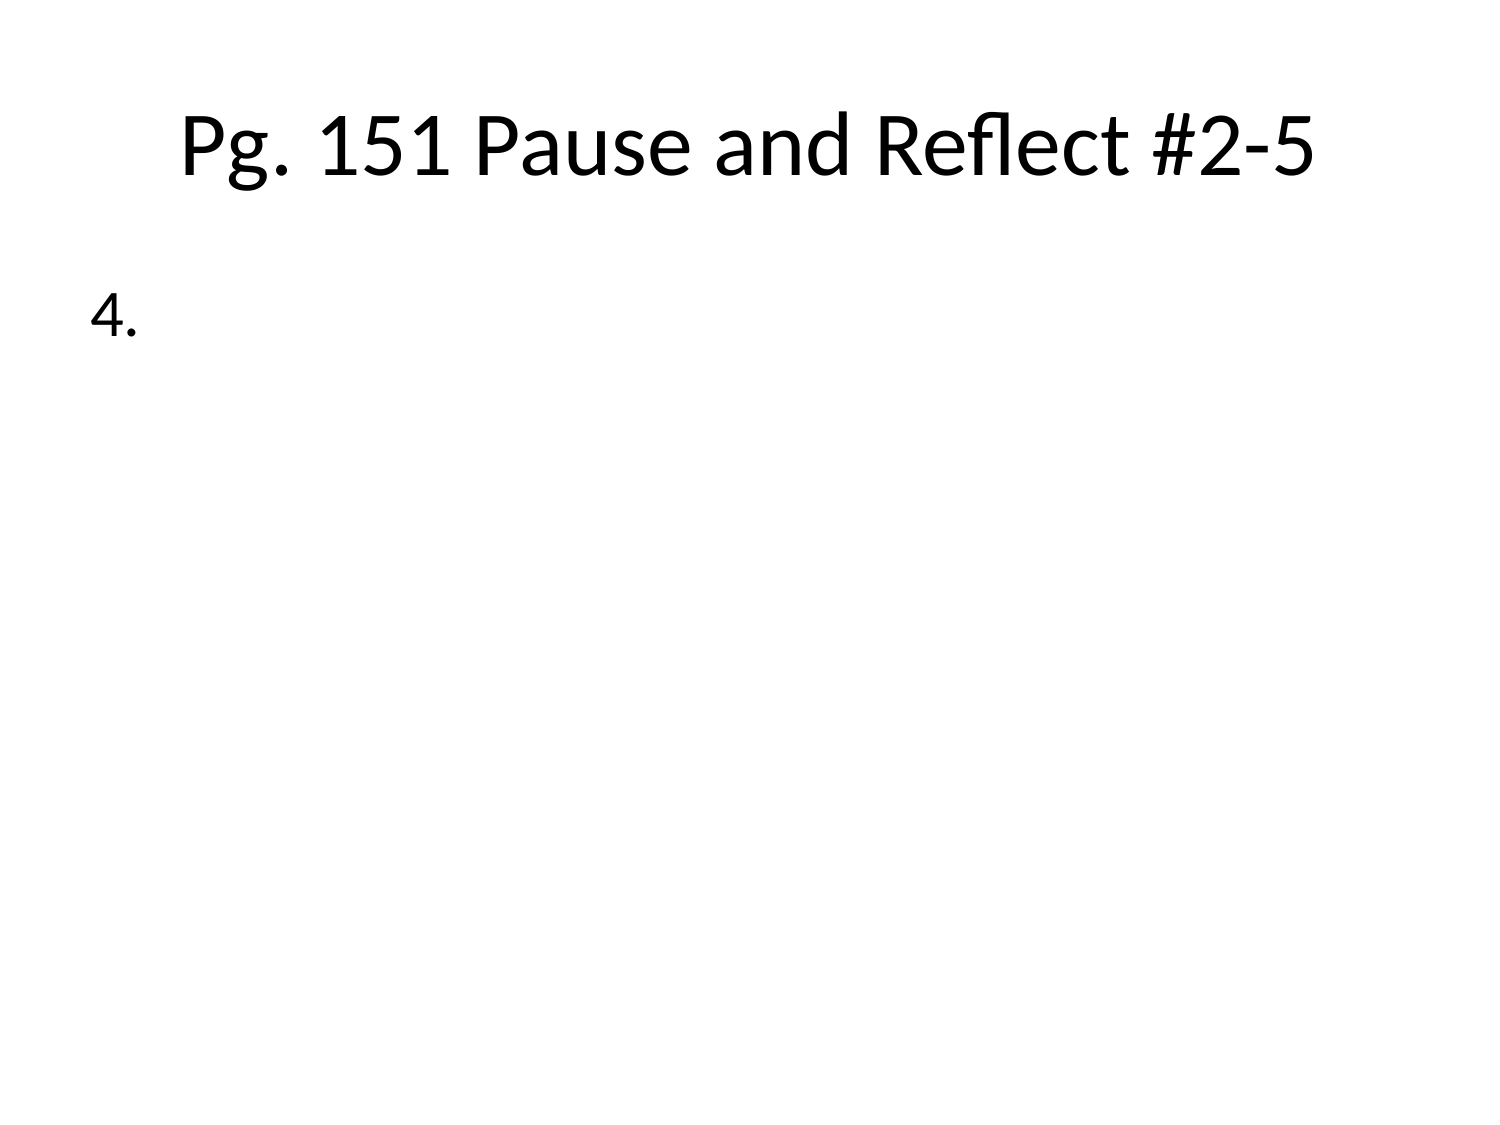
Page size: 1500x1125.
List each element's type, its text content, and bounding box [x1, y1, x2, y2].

title Pg. 151 Pause and Reflect #2-5 [75, 45, 1425, 233]
list 4. [75, 262, 1425, 1005]
